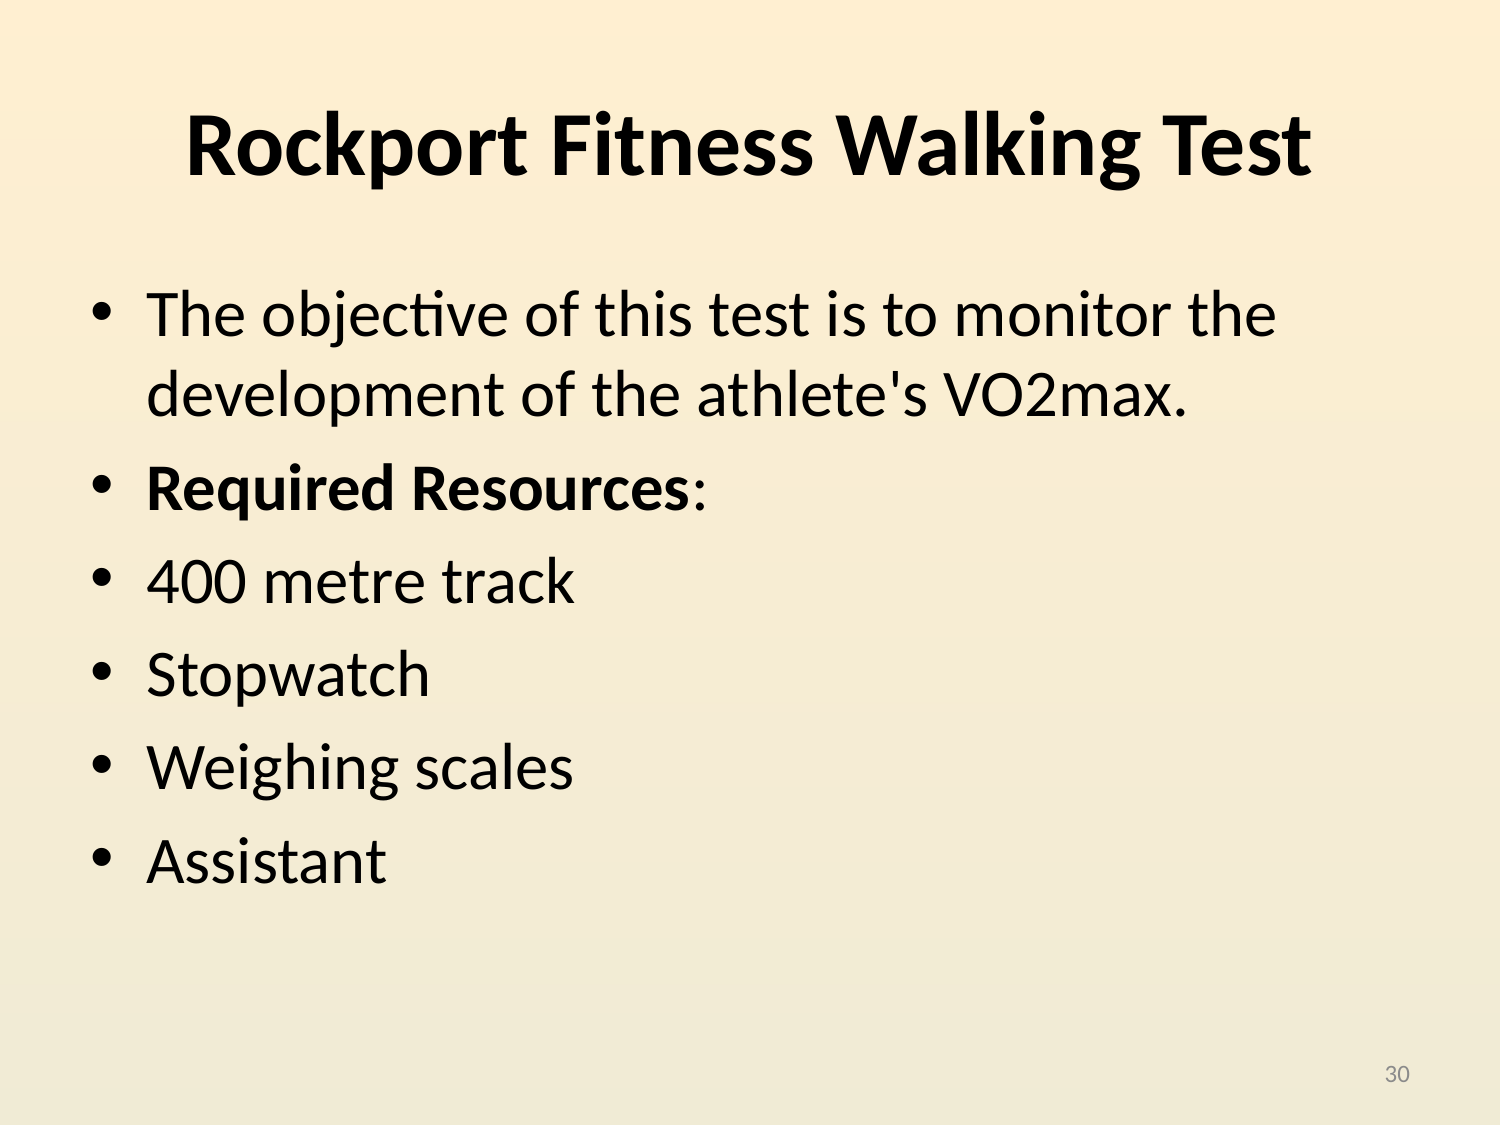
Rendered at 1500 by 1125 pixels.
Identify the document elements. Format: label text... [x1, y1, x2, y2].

list The objective of this test is to monitor the development of the athlete's VO2max. Required Resources: 400 metre track Stopwatch Weighing scales Assistant [75, 262, 1425, 1005]
title Rockport Fitness Walking Test [75, 45, 1425, 233]
slide_number 30 [1074, 1042, 1425, 1103]
